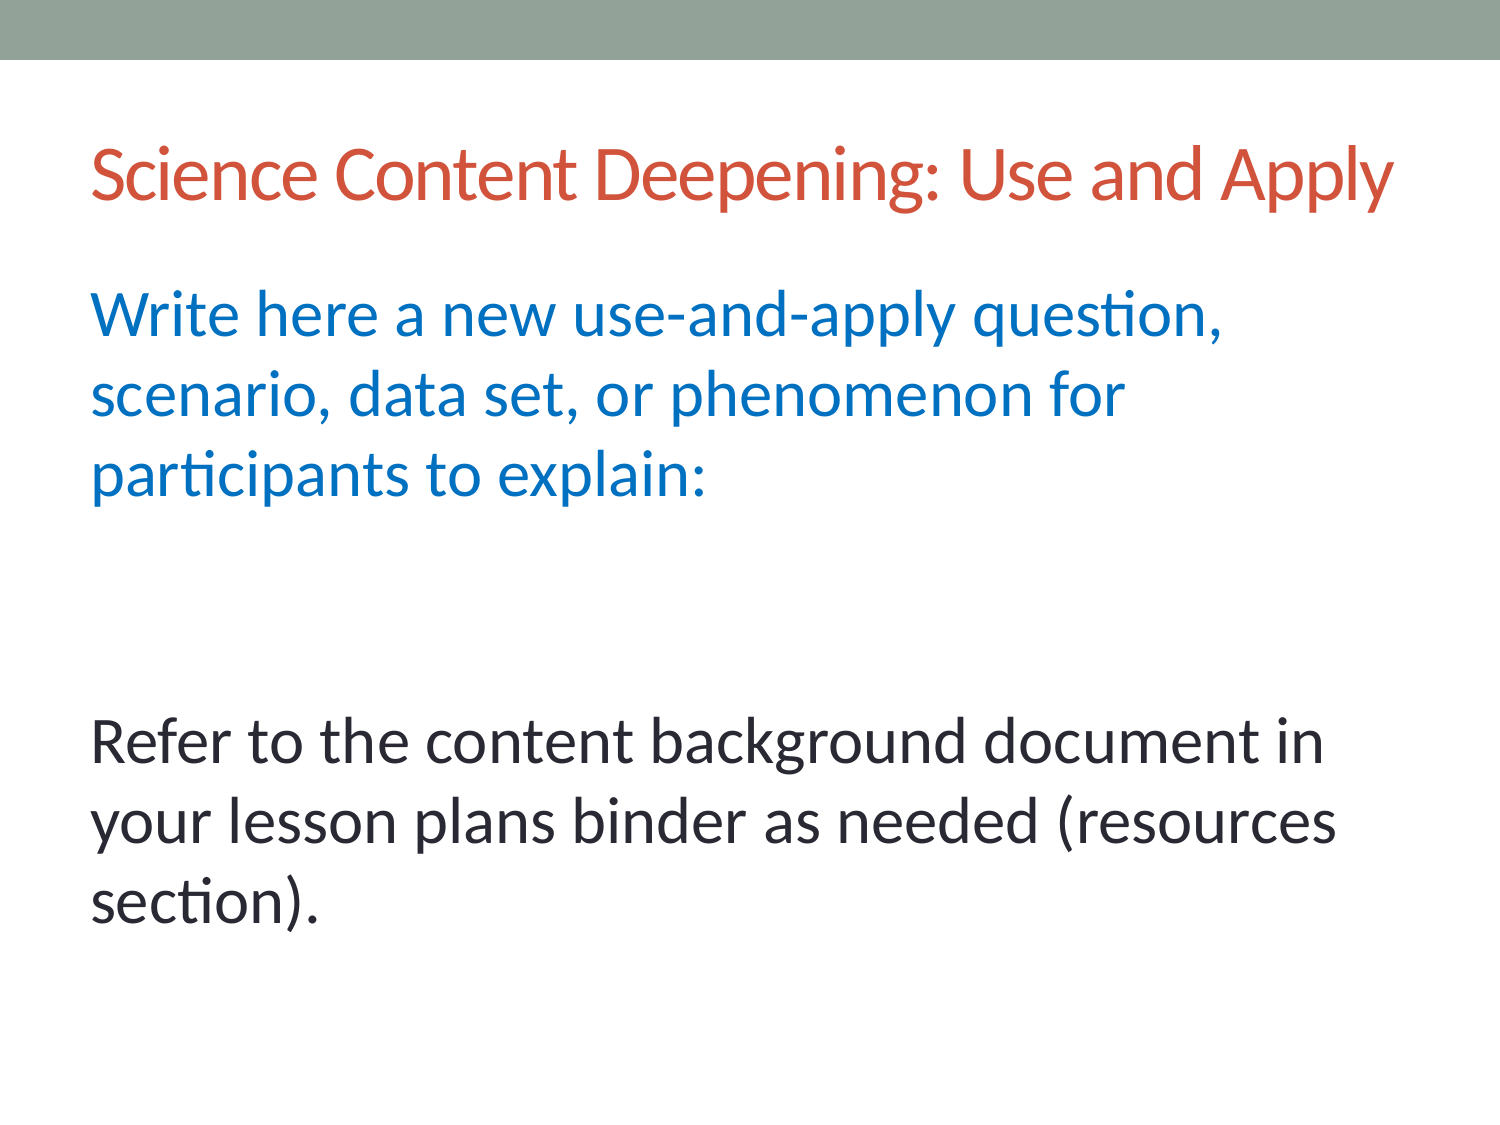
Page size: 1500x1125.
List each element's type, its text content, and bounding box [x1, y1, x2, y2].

list Write here a new use-and-apply question, scenario, data set, or phenomenon for participants to explain: Refer to the content background document in your lesson plans binder as needed (resources section). [75, 262, 1425, 1063]
title Science Content Deepening: Use and Apply [75, 87, 1463, 250]
